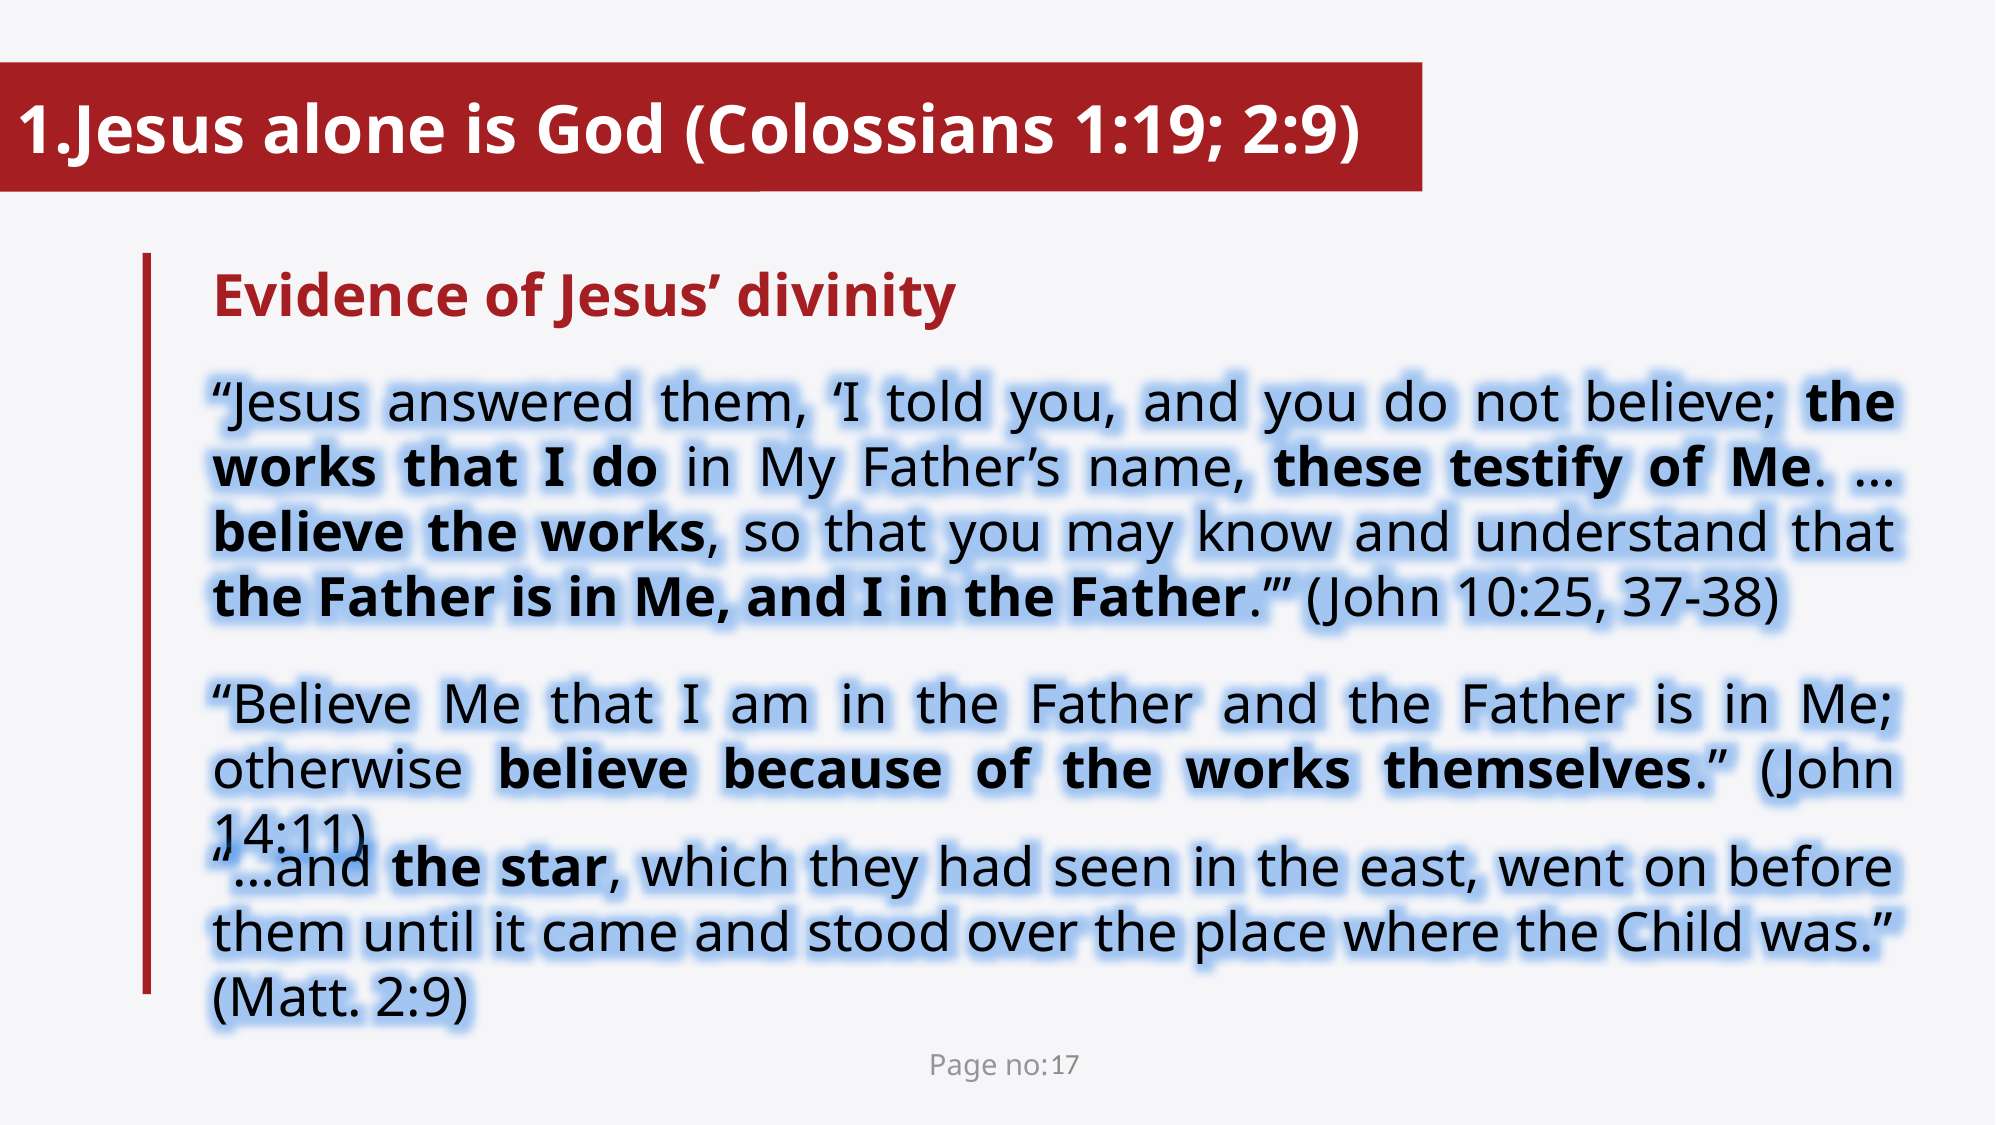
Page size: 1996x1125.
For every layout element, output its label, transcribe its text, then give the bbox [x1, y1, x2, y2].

text_box Evidence of Jesus’ divinity [197, 250, 1510, 336]
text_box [1, 62, 1636, 192]
text_box “Jesus answered them, ‘I told you, and you do not believe; the works that I do in My Father’s name, these testify of Me. … believe the works, so that you may know and understand that the Father is in Me, and I in the Father.’” (John 10:25, 37-38) [198, 359, 1911, 635]
text_box “Believe Me that I am in the Father and the Father is in Me; otherwise believe because of the works themselves.” (John 14:11) [198, 662, 1911, 813]
text_box “…and the star, which they had seen in the east, went on before them until it came and stood over the place where the Child was.” (Matt. 2:9) [198, 824, 1911, 1035]
